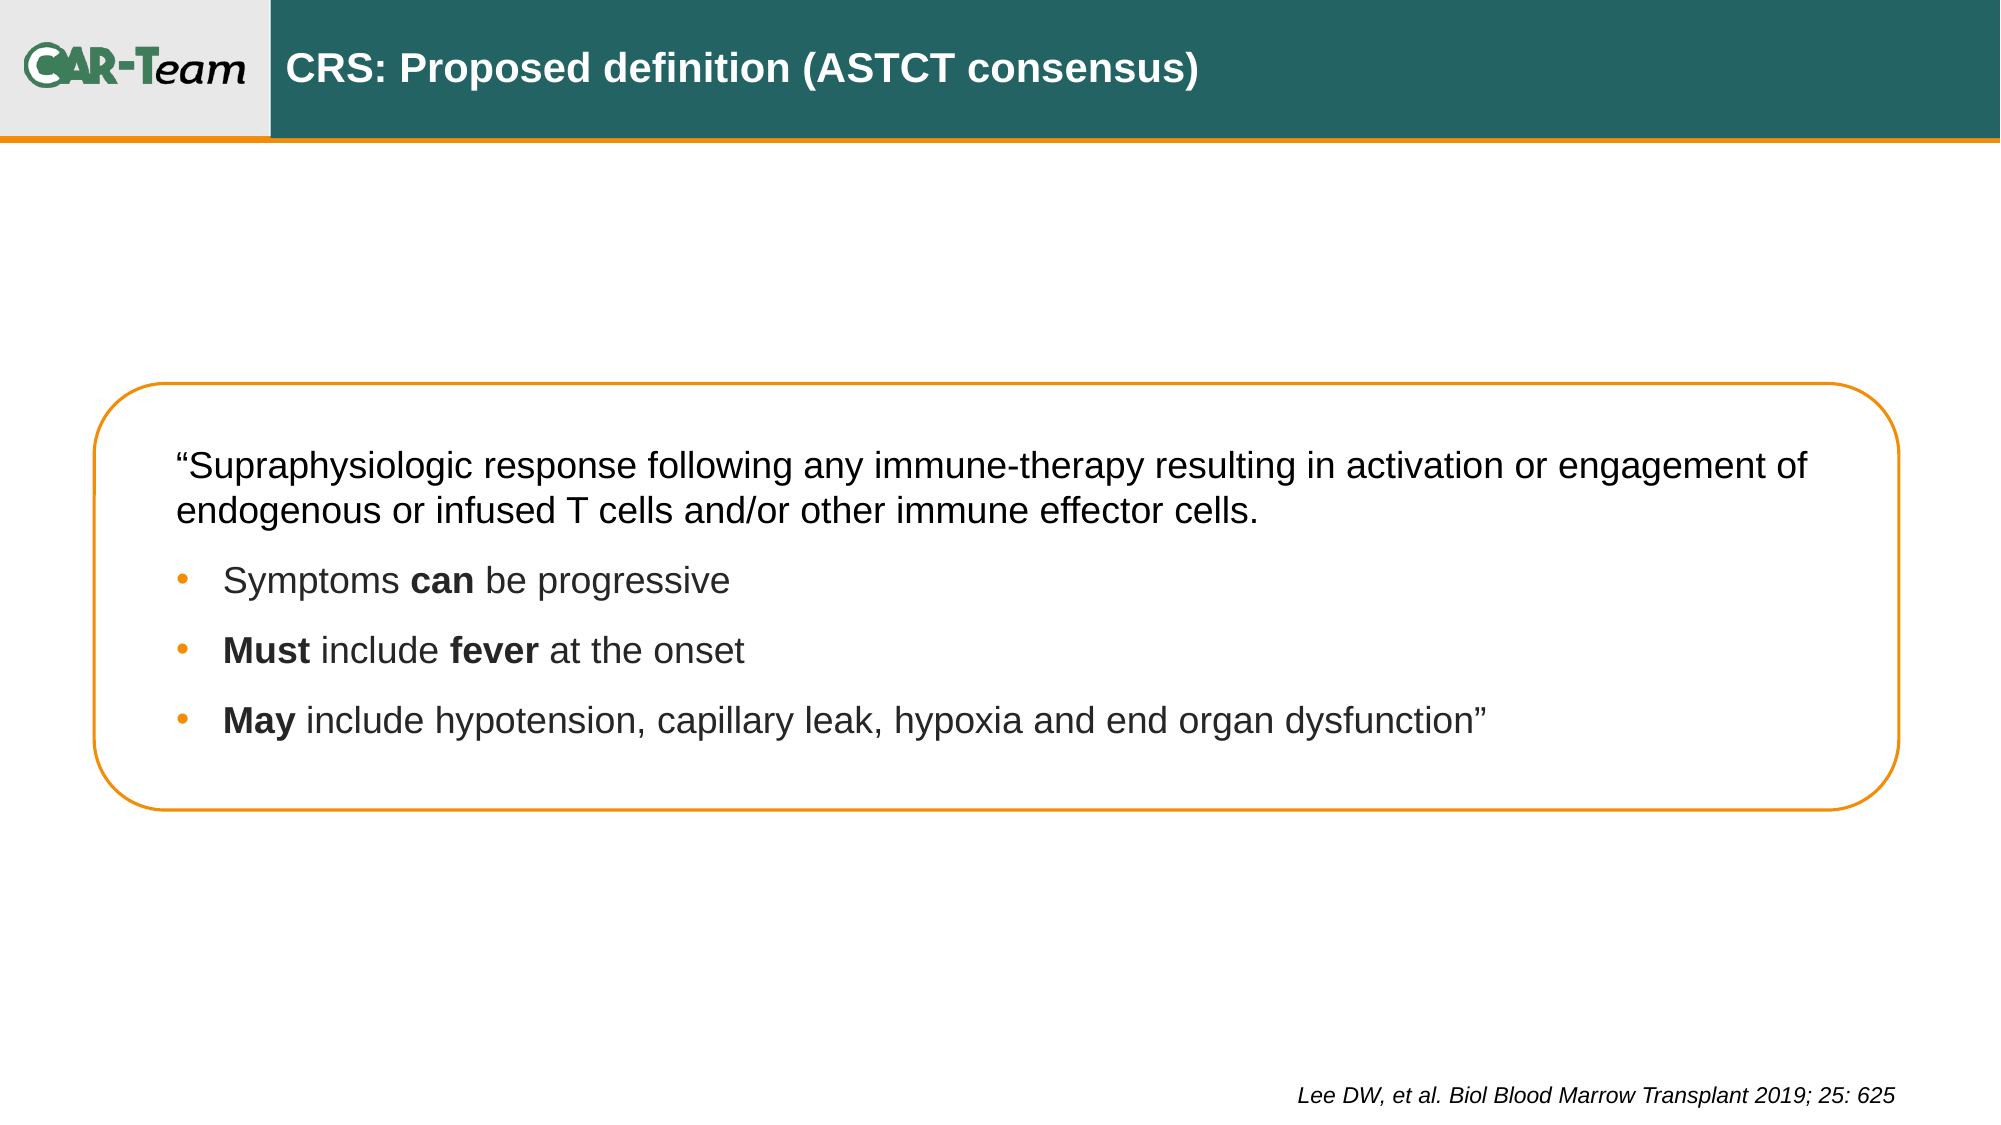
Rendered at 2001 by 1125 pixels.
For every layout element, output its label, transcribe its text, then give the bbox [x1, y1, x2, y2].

text_box Lee DW, et al. Biol Blood Marrow Transplant 2019; 25: 625 [106, 1042, 1911, 1123]
text_box [93, 382, 1900, 812]
picture [24, 42, 245, 88]
title CRS: Proposed definition (ASTCT consensus) [270, 0, 1996, 139]
text_box “Supraphysiologic response following any immune-therapy resulting in activation or engagement of endogenous or infused T cells and/or other immune effector cells. Symptoms can be progressive Must include fever at the onset May include hypotension, capillary leak, hypoxia and end organ dysfunction” [161, 811, 1833, 819]
